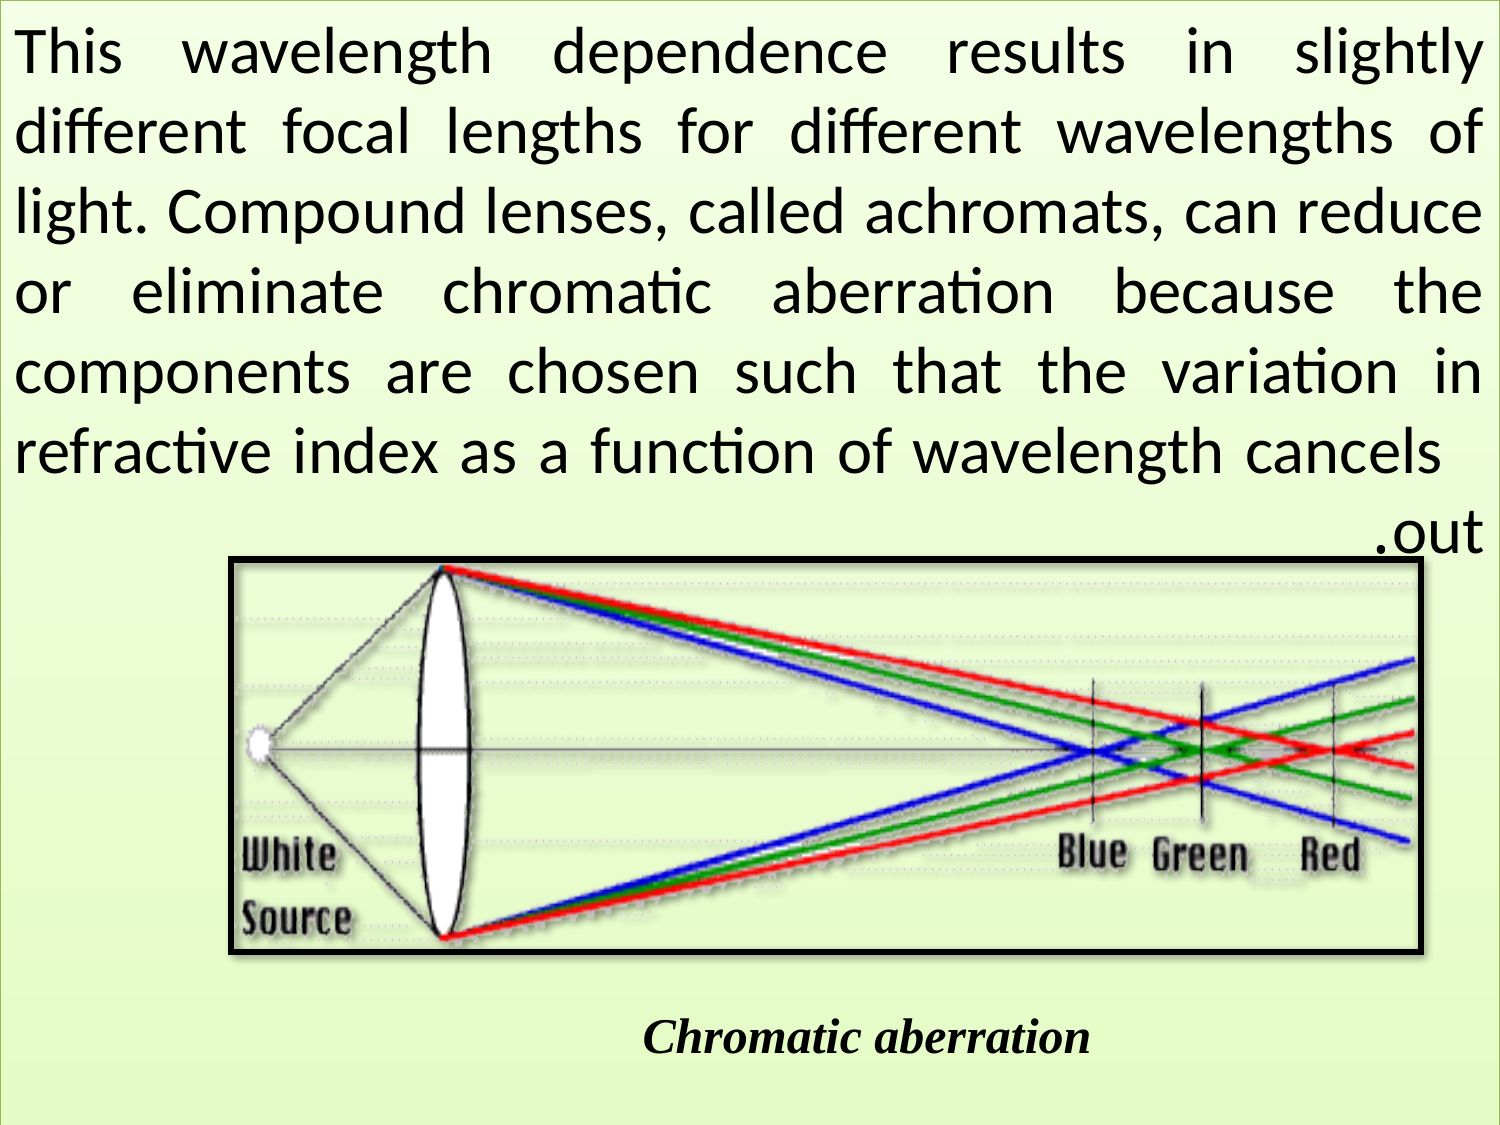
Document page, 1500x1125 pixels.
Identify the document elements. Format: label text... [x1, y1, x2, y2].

text_box This wavelength dependence results in slightly different focal lengths for different wavelengths of light. Compound lenses, called achromats, can reduce or eliminate chromatic aberration because the components are chosen such that the variation in refractive index as a function of wavelength cancels out. [0, 0, 1500, 1125]
picture [234, 562, 1419, 950]
text_box Chromatic aberration [269, 996, 1465, 1072]
